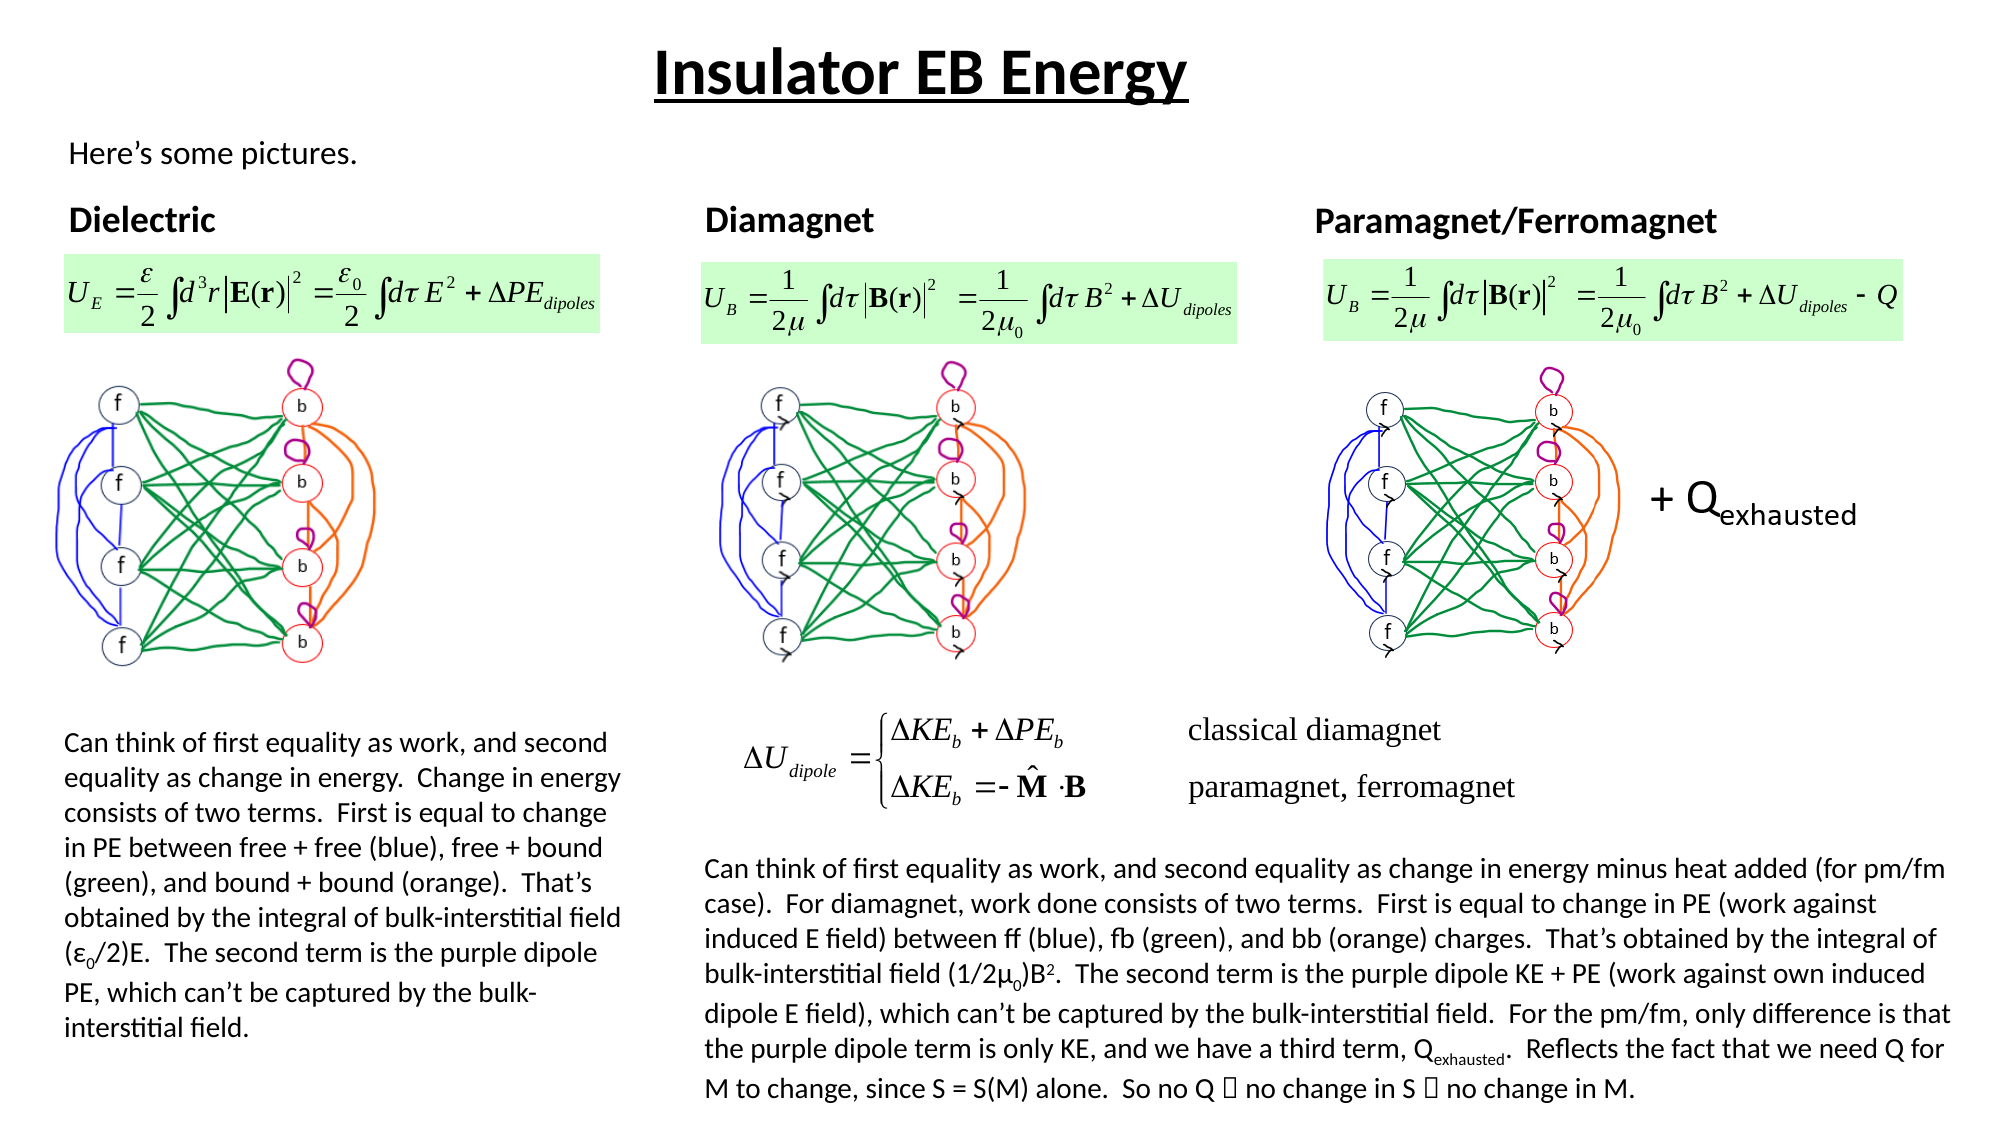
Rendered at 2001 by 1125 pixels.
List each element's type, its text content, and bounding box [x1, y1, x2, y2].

picture [714, 353, 1034, 672]
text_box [64, 253, 601, 333]
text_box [701, 261, 1238, 345]
text_box Diamagnet [690, 187, 890, 248]
text_box Can think of first equality as work, and second equality as change in energy minus heat added (for pm/fm case). For diamagnet, work done consists of two terms. First is equal to change in PE (work against induced E field) between ff (blue), fb (green), and bb (orange) charges. That’s obtained by the integral of bulk-interstitial field (1/2μ0)B2. The second term is the purple dipole KE + PE (work against own induced dipole E field), which can’t be captured by the bulk-interstitial field. For the pm/fm, only difference is that the purple dipole term is only KE, and we have a third term, Qexhausted. Reflects the fact that we need Q for M to change, since S = S(M) alone. So no Q  no change in S  no change in M. [689, 842, 1975, 1112]
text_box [1323, 258, 1904, 342]
picture [1323, 348, 1867, 667]
picture [53, 348, 386, 677]
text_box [737, 705, 1523, 816]
text_box Here’s some pictures. [53, 123, 460, 179]
text_box Dielectric [54, 187, 232, 248]
text_box Paramagnet/Ferromagnet [1300, 188, 1733, 249]
title Insulator EB Energy [508, 28, 1334, 116]
